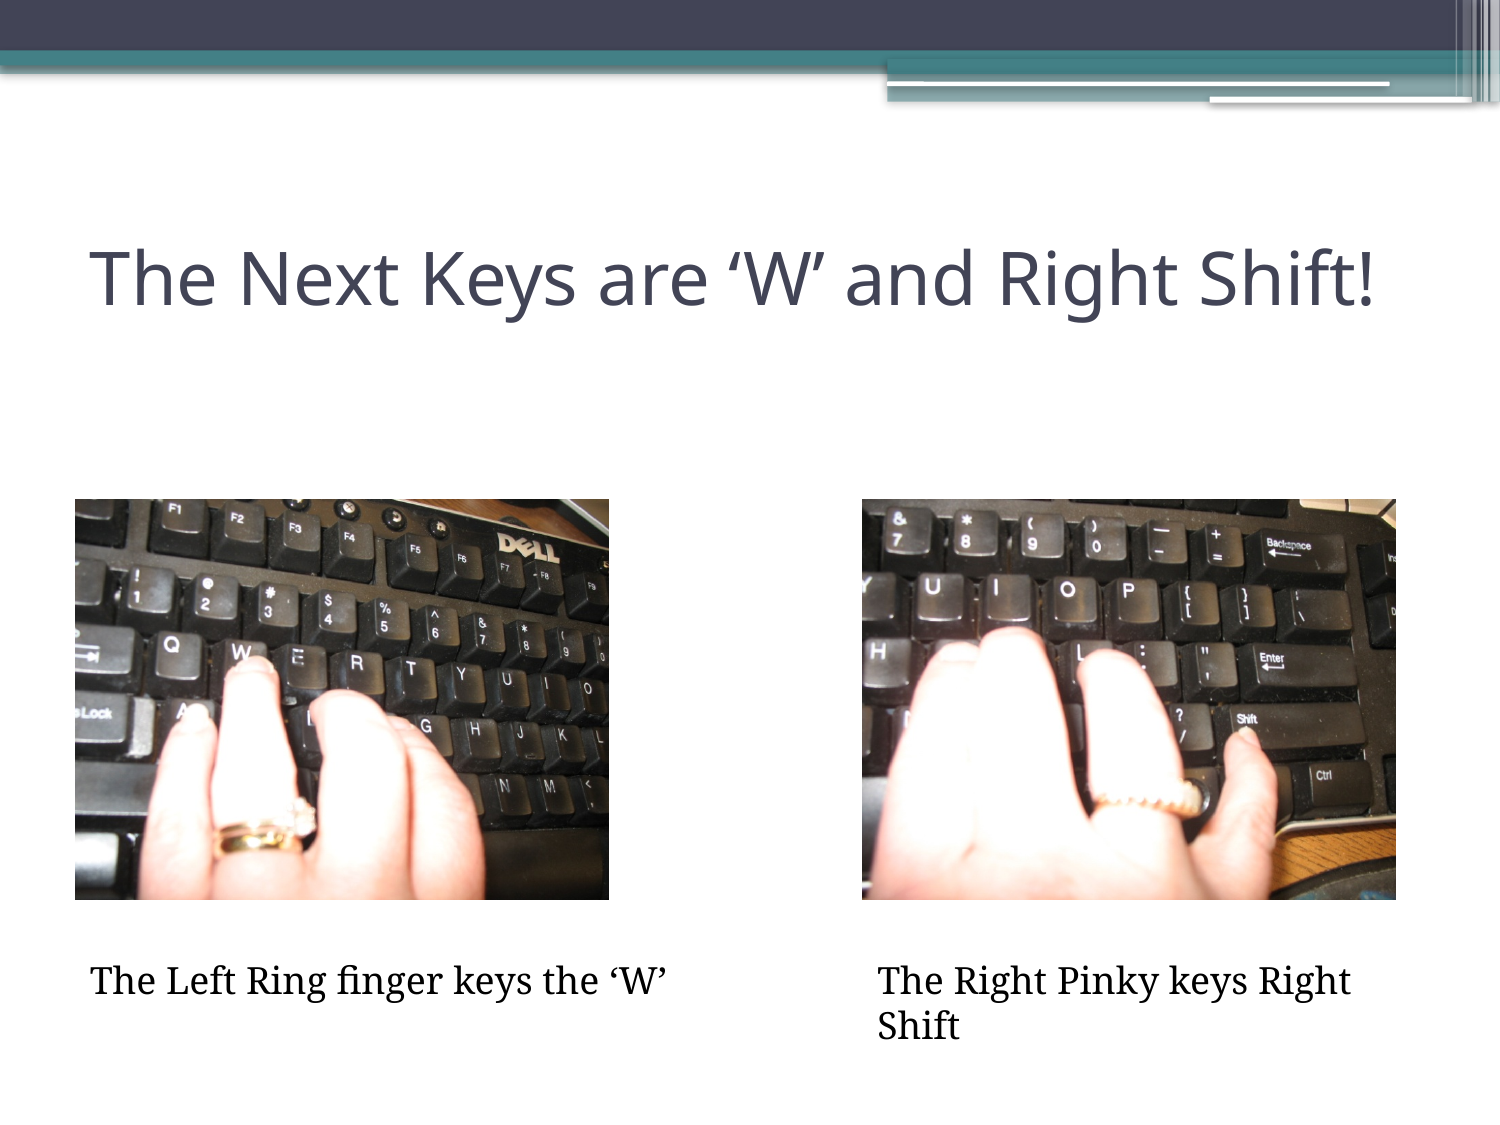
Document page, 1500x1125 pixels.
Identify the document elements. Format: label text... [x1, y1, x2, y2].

picture [862, 499, 1397, 901]
picture [74, 499, 609, 901]
text_box The Left Ring finger keys the ‘W’ [75, 949, 700, 1010]
title The Next Keys are ‘W’ and Right Shift! [75, 187, 1425, 363]
text_box The Right Pinky keys Right Shift [862, 949, 1438, 1055]
